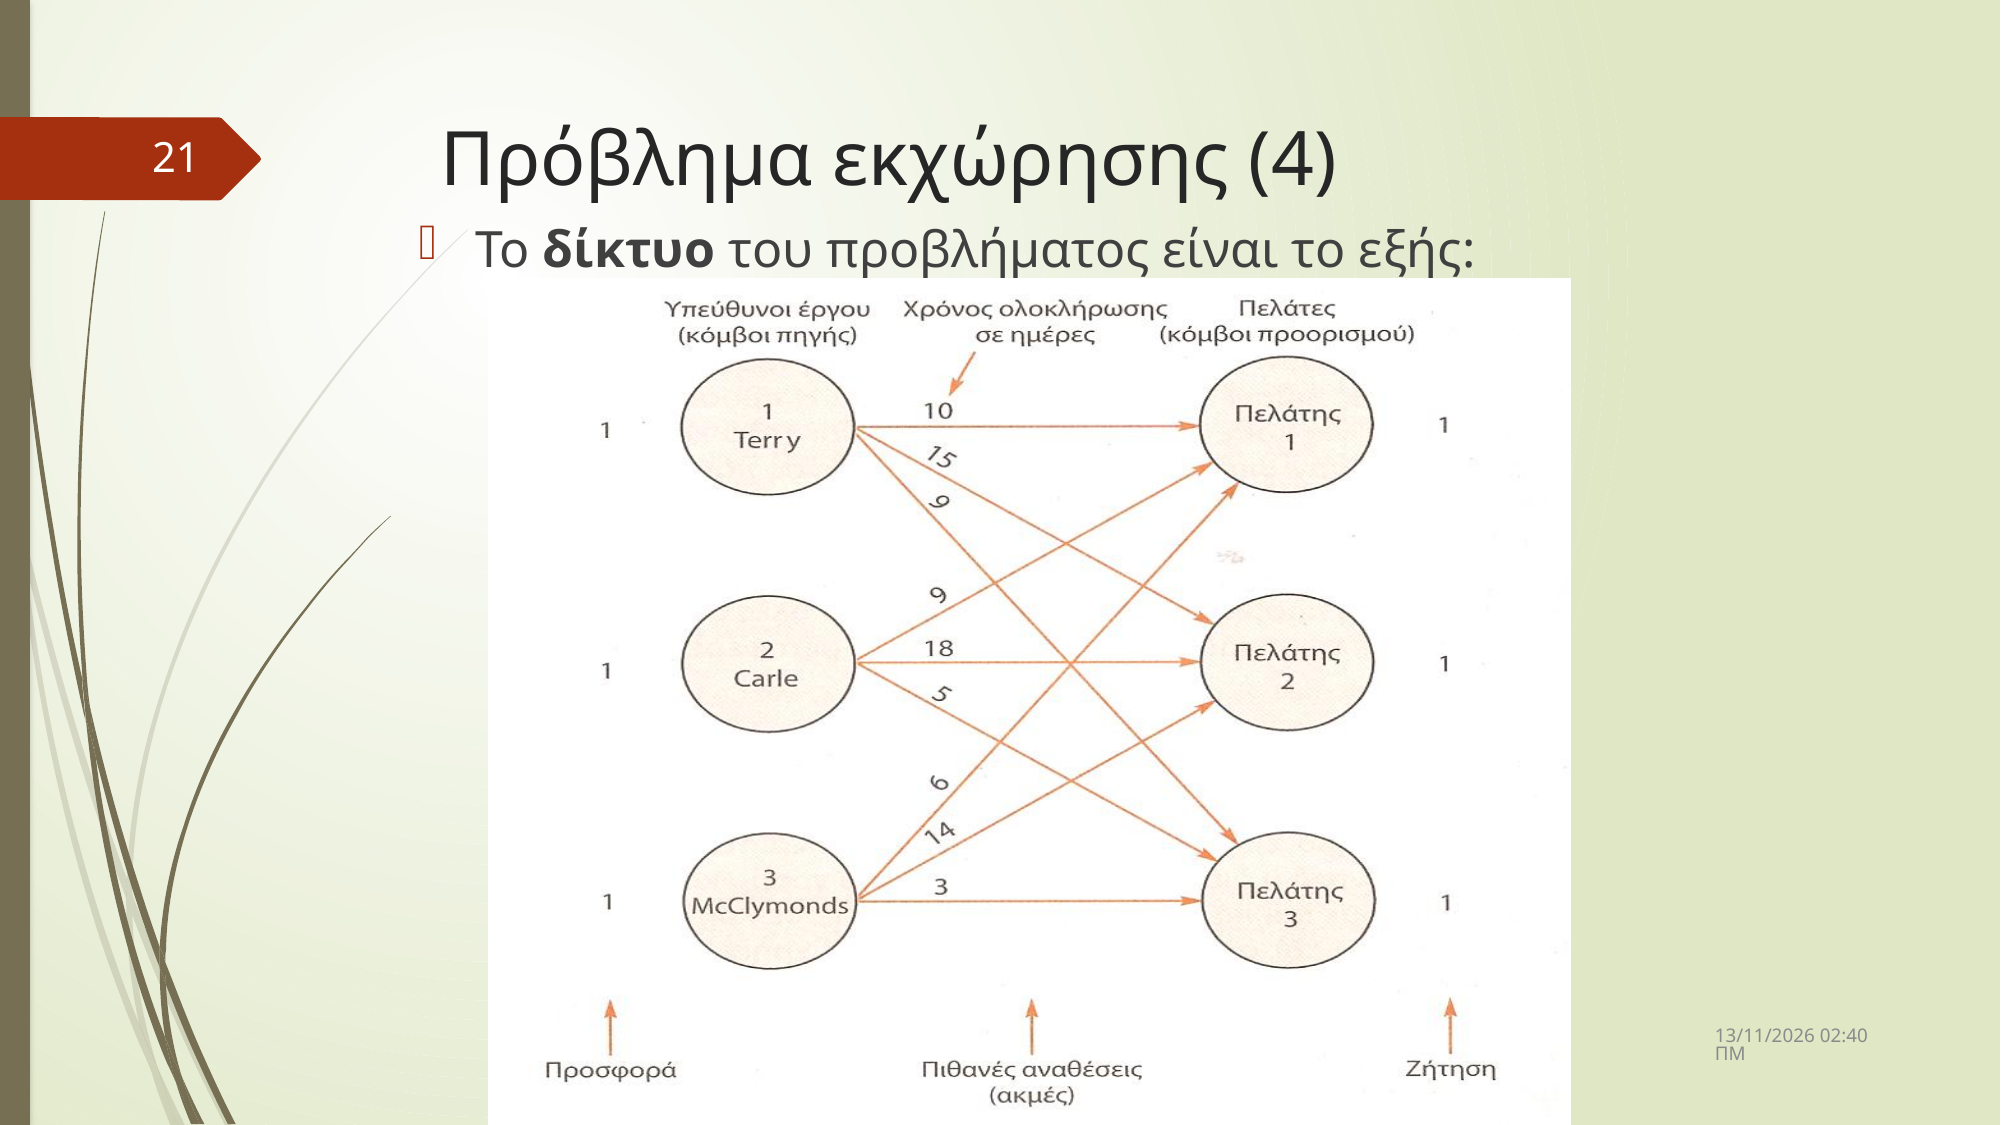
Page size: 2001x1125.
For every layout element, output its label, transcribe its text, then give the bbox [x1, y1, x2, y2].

slide_number 21 [87, 129, 216, 190]
title Πρόβλημα εκχώρησης (4) [425, 102, 1888, 209]
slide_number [1699, 1005, 1888, 1067]
picture [488, 278, 1571, 1125]
list Το δίκτυο του προβλήματος είναι το εξής: [404, 209, 2000, 1125]
